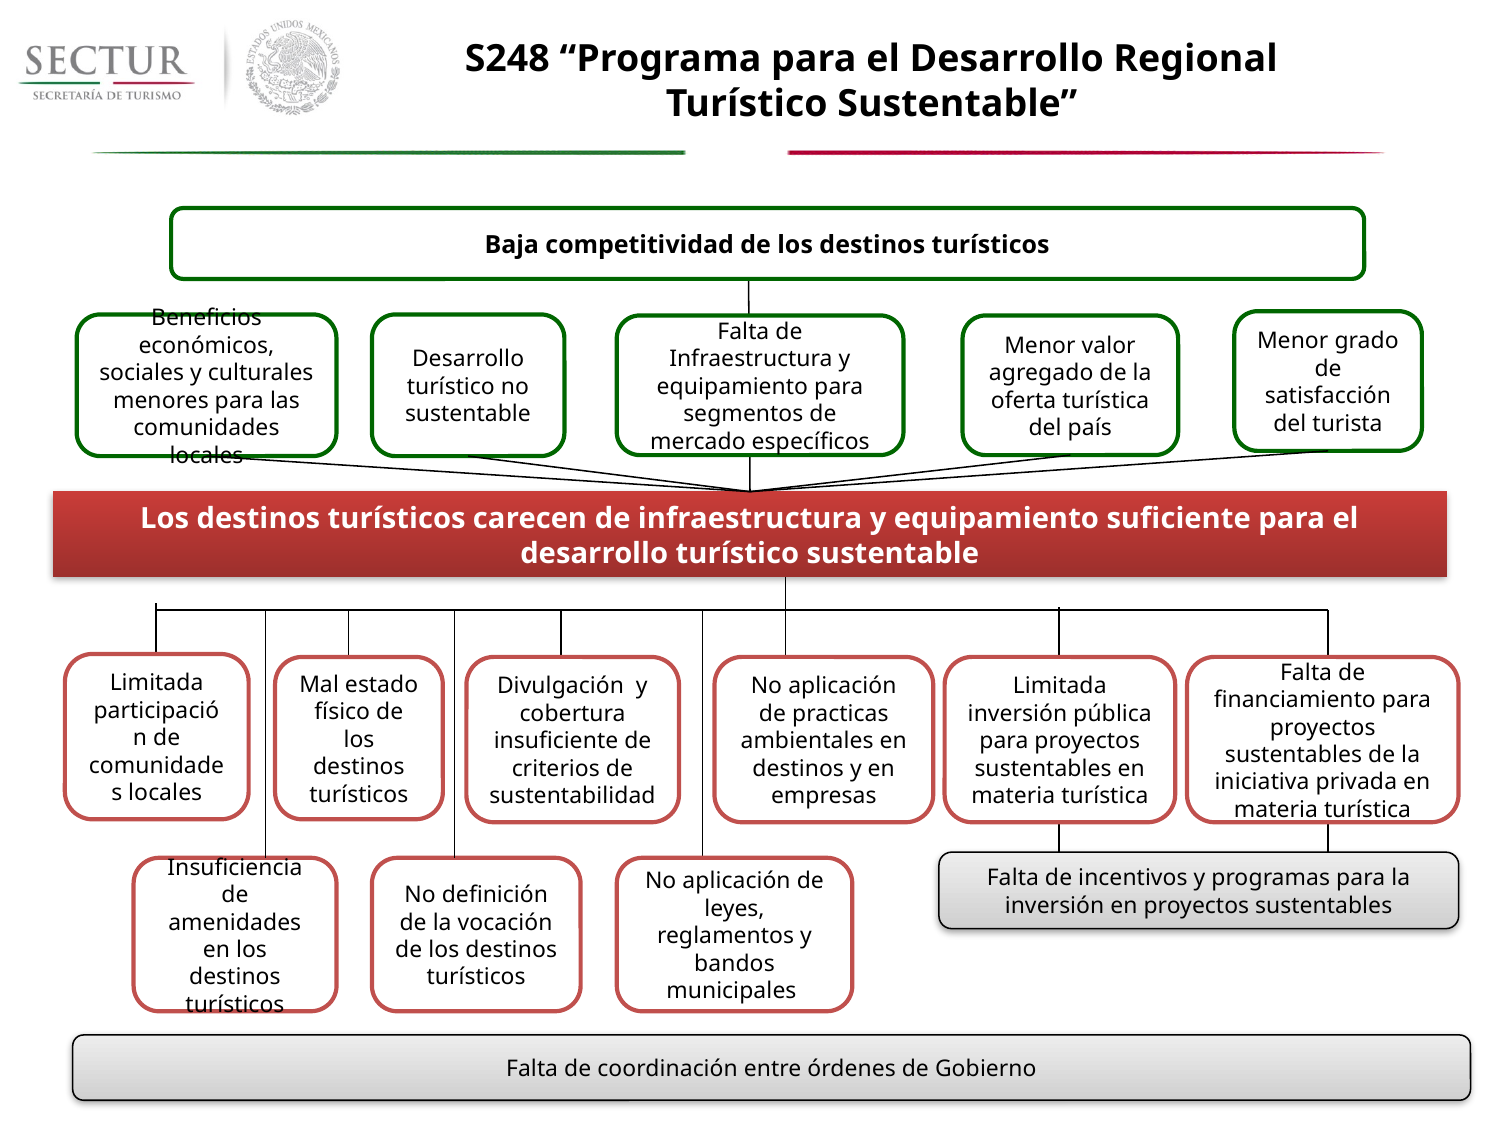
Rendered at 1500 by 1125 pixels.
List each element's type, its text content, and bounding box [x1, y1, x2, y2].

text_box Insuficiencia de amenidades en los destinos turísticos [131, 857, 339, 1014]
text_box Falta de financiamiento para proyectos sustentables de la iniciativa privada en materia turística [1332, 654, 1461, 825]
text_box Falta de Infraestructura y equipamiento para segmentos de mercado específicos [755, 313, 906, 449]
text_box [206, 455, 744, 492]
picture [76, 145, 1400, 161]
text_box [749, 450, 1329, 492]
picture [5, 1, 348, 130]
text_box Baja competitividad de los destinos turísticos [169, 205, 1367, 282]
text_box Menor grado de satisfacción del turista [1232, 309, 1425, 453]
text_box Los destinos turísticos carecen de infraestructura y equipamiento suficiente para el desarrollo turístico sustentable [53, 491, 1447, 577]
text_box No aplicación de leyes, reglamentos y bandos municipales [614, 937, 855, 1014]
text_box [155, 550, 1329, 929]
text_box Falta de coordinación entre órdenes de Gobierno [71, 1034, 1472, 1102]
text_box Menor valor agregado de la oferta turística del país [960, 313, 1181, 449]
text_box Falta de incentivos y programas para la inversión en proyectos sustentables [1332, 851, 1460, 930]
title S248 “Programa para el Desarrollo Regional Turístico Sustentable” [379, 9, 1365, 149]
text_box Falta de Infraestructura y equipamiento para segmentos de mercado específicos [614, 313, 742, 453]
text_box No definición de la vocación de los destinos turísticos [369, 937, 583, 1014]
text_box Beneficios económicos, sociales y culturales menores para las comunidades locales [74, 312, 339, 459]
text_box Desarrollo turístico no sustentable [369, 312, 567, 454]
text_box Limitada participación de comunidades locales [62, 651, 150, 822]
